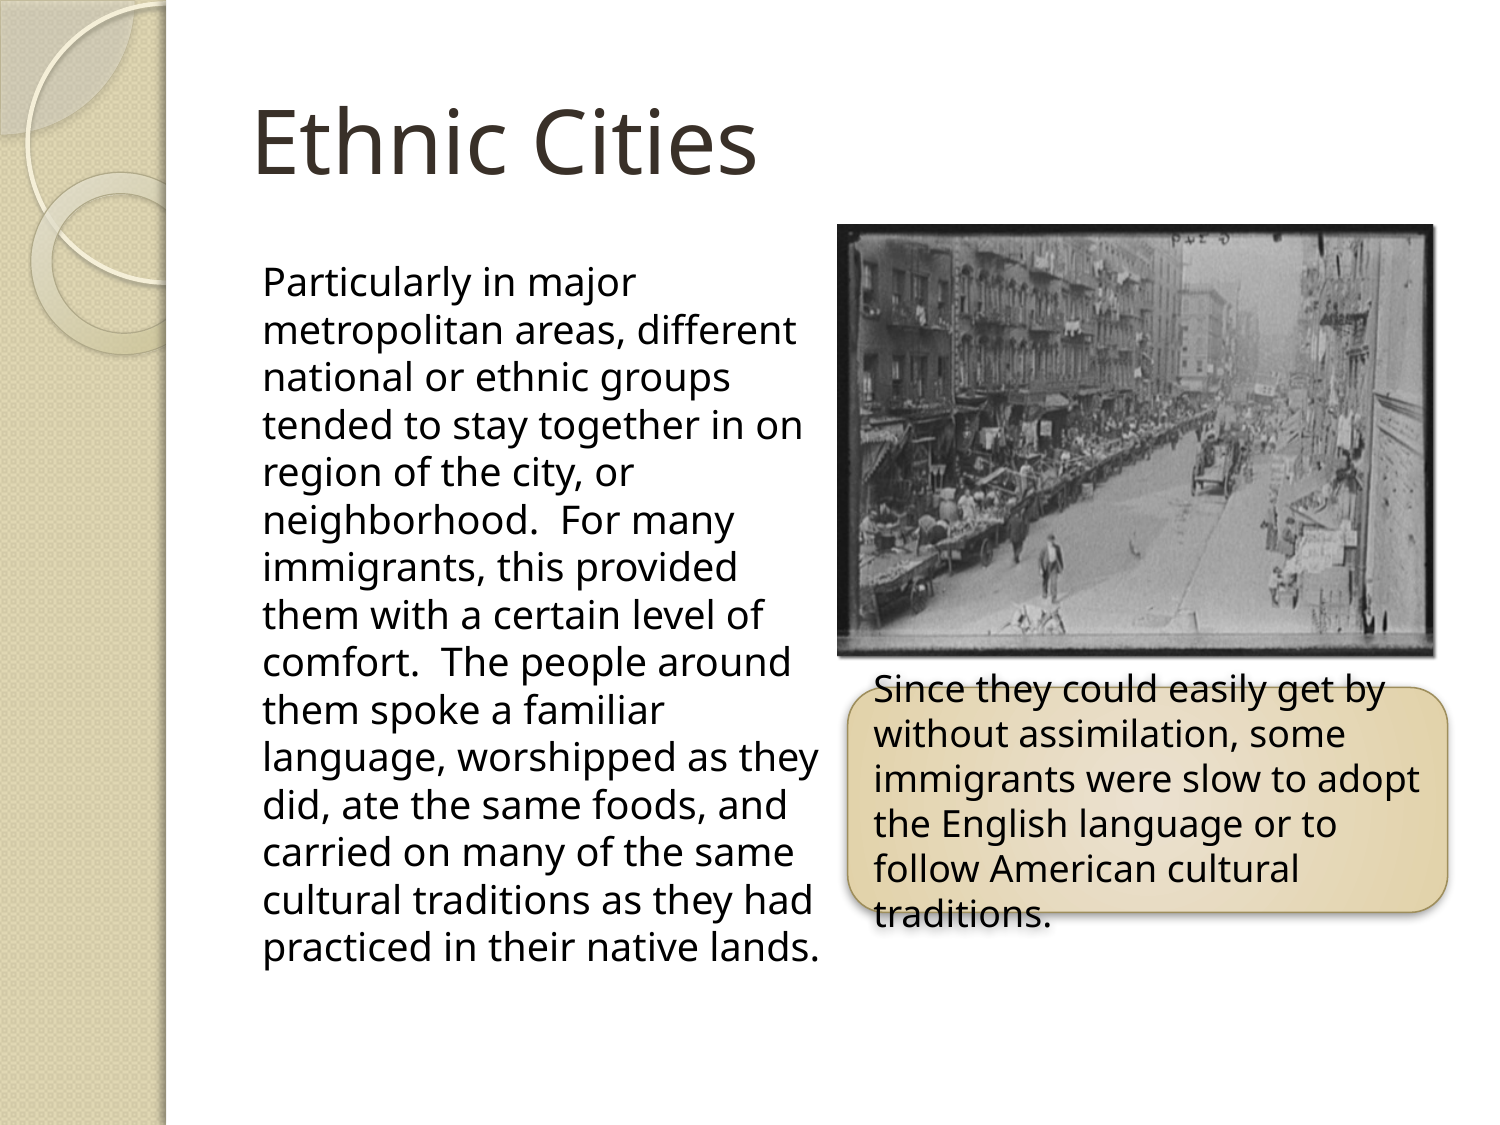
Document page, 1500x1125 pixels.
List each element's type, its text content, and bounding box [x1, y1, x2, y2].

list Particularly in major metropolitan areas, different national or ethnic groups tended to stay together in on region of the city, or neighborhood. For many immigrants, this provided them with a certain level of comfort. The people around them spoke a familiar language, worshipped as they did, ate the same foods, and carried on many of the same cultural traditions as they had practiced in their native lands. [235, 249, 836, 1015]
text_box Since they could easily get by without assimilation, some immigrants were slow to adopt the English language or to follow American cultural traditions. [846, 686, 1449, 914]
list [837, 224, 1438, 661]
title Ethnic Cities [235, 45, 1466, 233]
